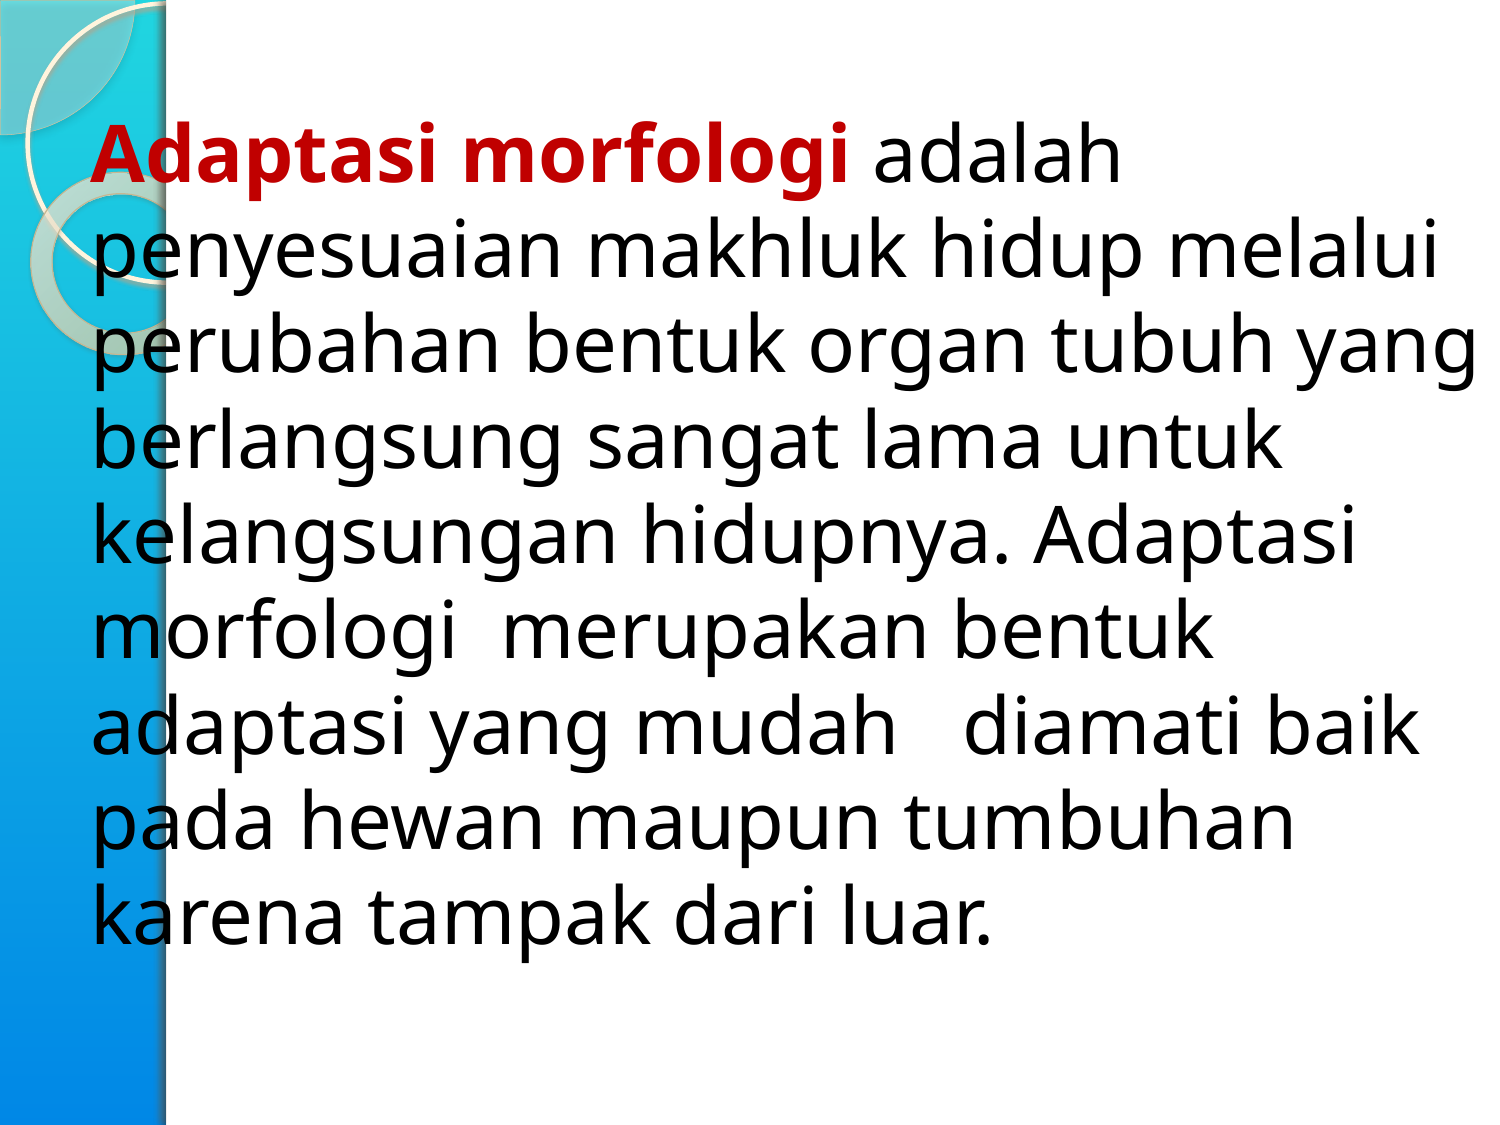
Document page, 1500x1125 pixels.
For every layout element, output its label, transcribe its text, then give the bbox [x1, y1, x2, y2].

list 1. ADAPTASI MORFOLOGI Adaptasi morfologi adalah penyesuaian makhluk hidup melalui perubahan bentuk organ tubuh yang berlangsung sangat lama untuk kelangsungan hidupnya. Adaptasi morfologi merupakan bentuk adaptasi yang mudah diamati baik pada hewan maupun tumbuhan karena tampak dari luar. [0, 0, 1500, 1125]
